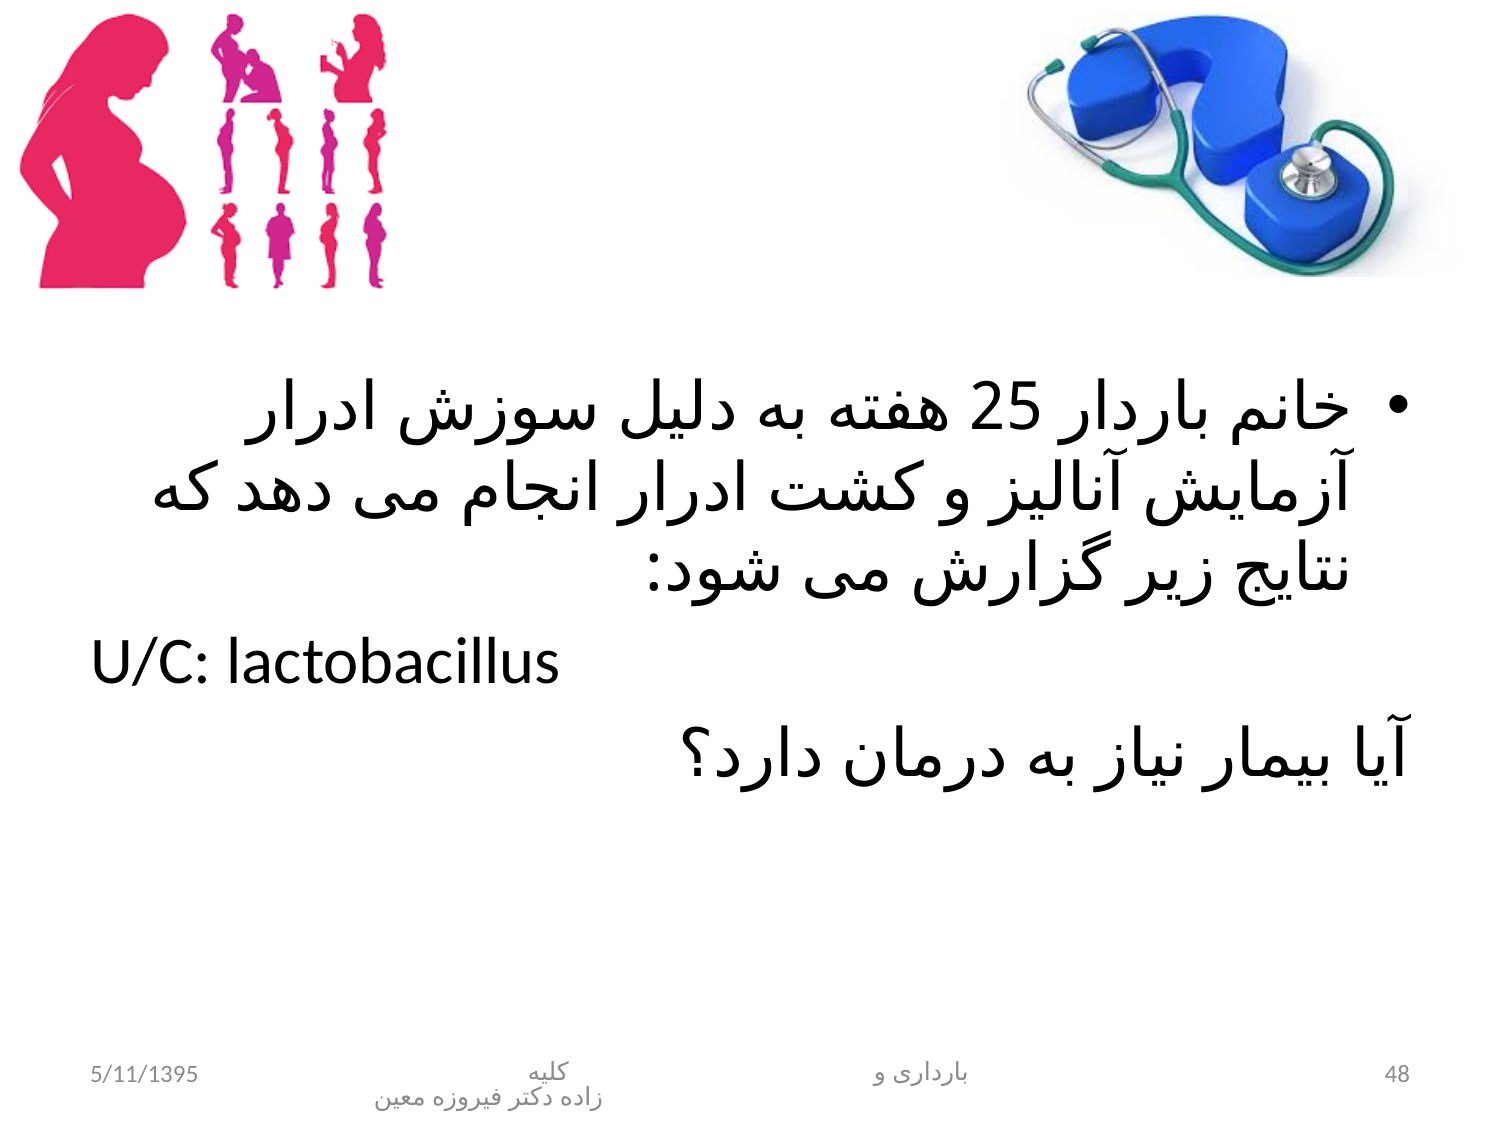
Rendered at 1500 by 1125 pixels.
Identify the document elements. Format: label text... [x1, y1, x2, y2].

slide_number 48 [1074, 1042, 1425, 1103]
footer بارداری و کلیه دکتر فیروزه معین زاده [512, 1042, 988, 1103]
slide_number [75, 1042, 425, 1103]
picture [995, 12, 1463, 277]
list خانم باردار 25 هفته به دلیل سوزش ادرار آزمایش آنالیز و کشت ادرار انجام می دهد که نتایج زیر گزارش می شود: U/C: lactobacillus آیا بیمار نیاز به درمان دارد؟ [75, 262, 1425, 1005]
picture [0, 0, 407, 304]
